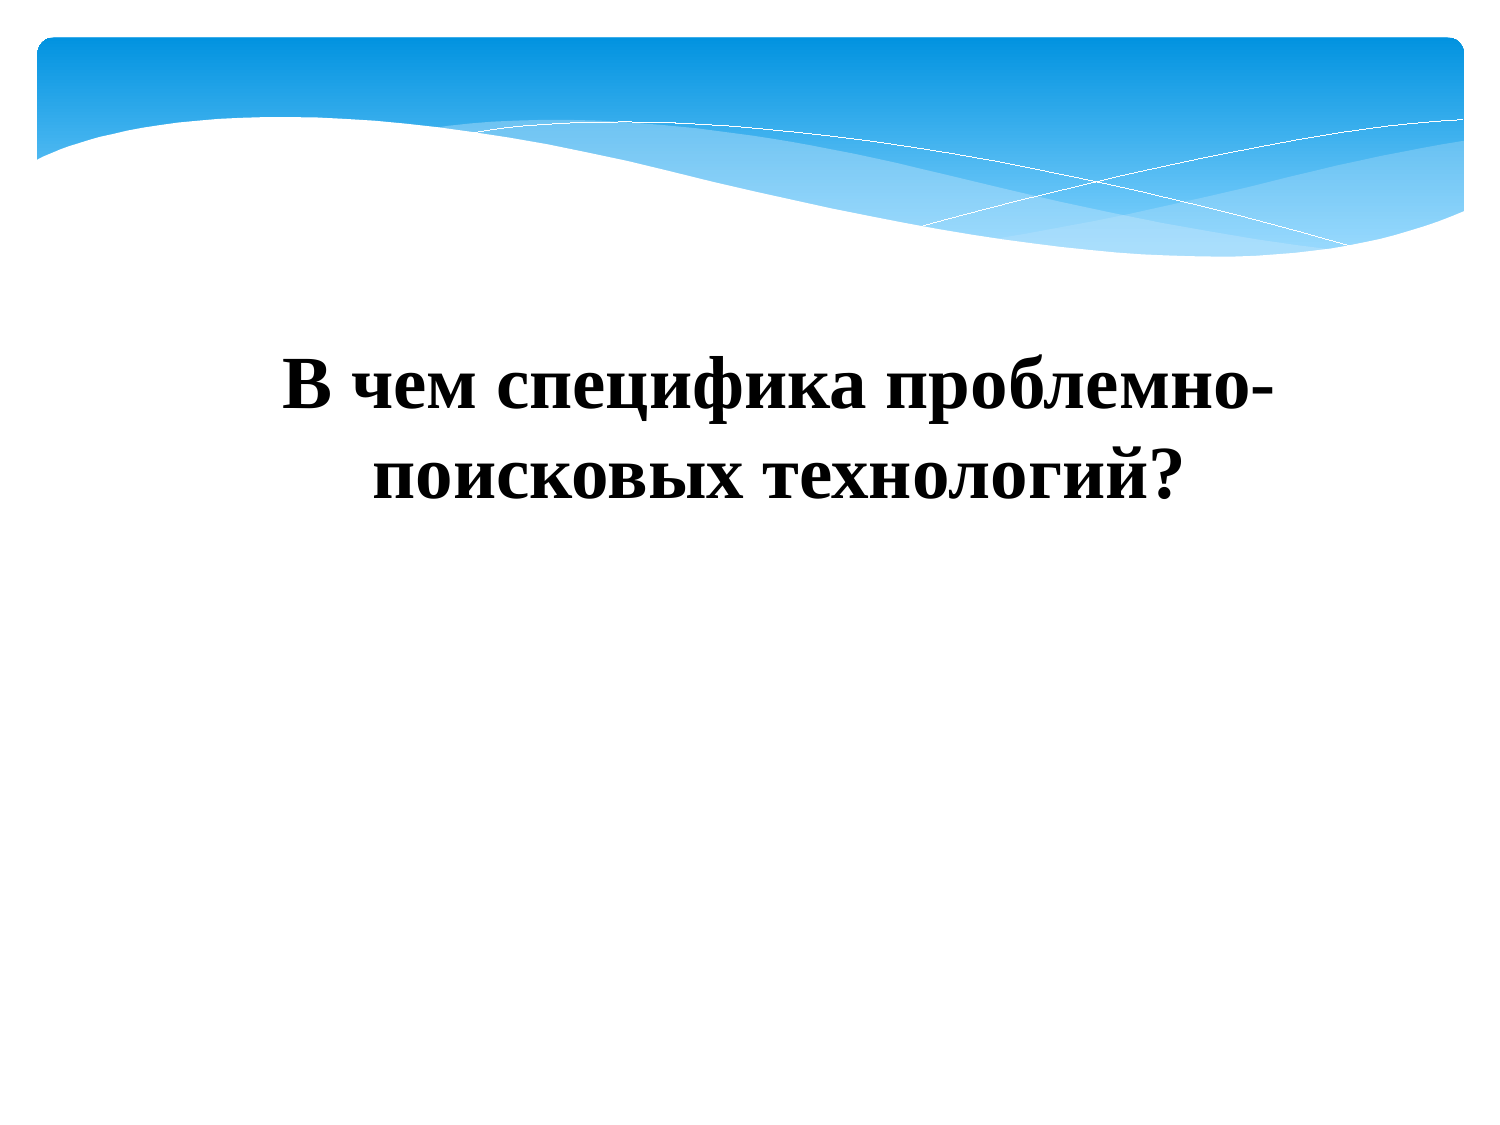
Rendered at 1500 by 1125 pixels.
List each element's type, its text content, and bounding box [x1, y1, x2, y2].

text_box В чем специфика проблемно- поисковых технологий? [147, 326, 1412, 566]
